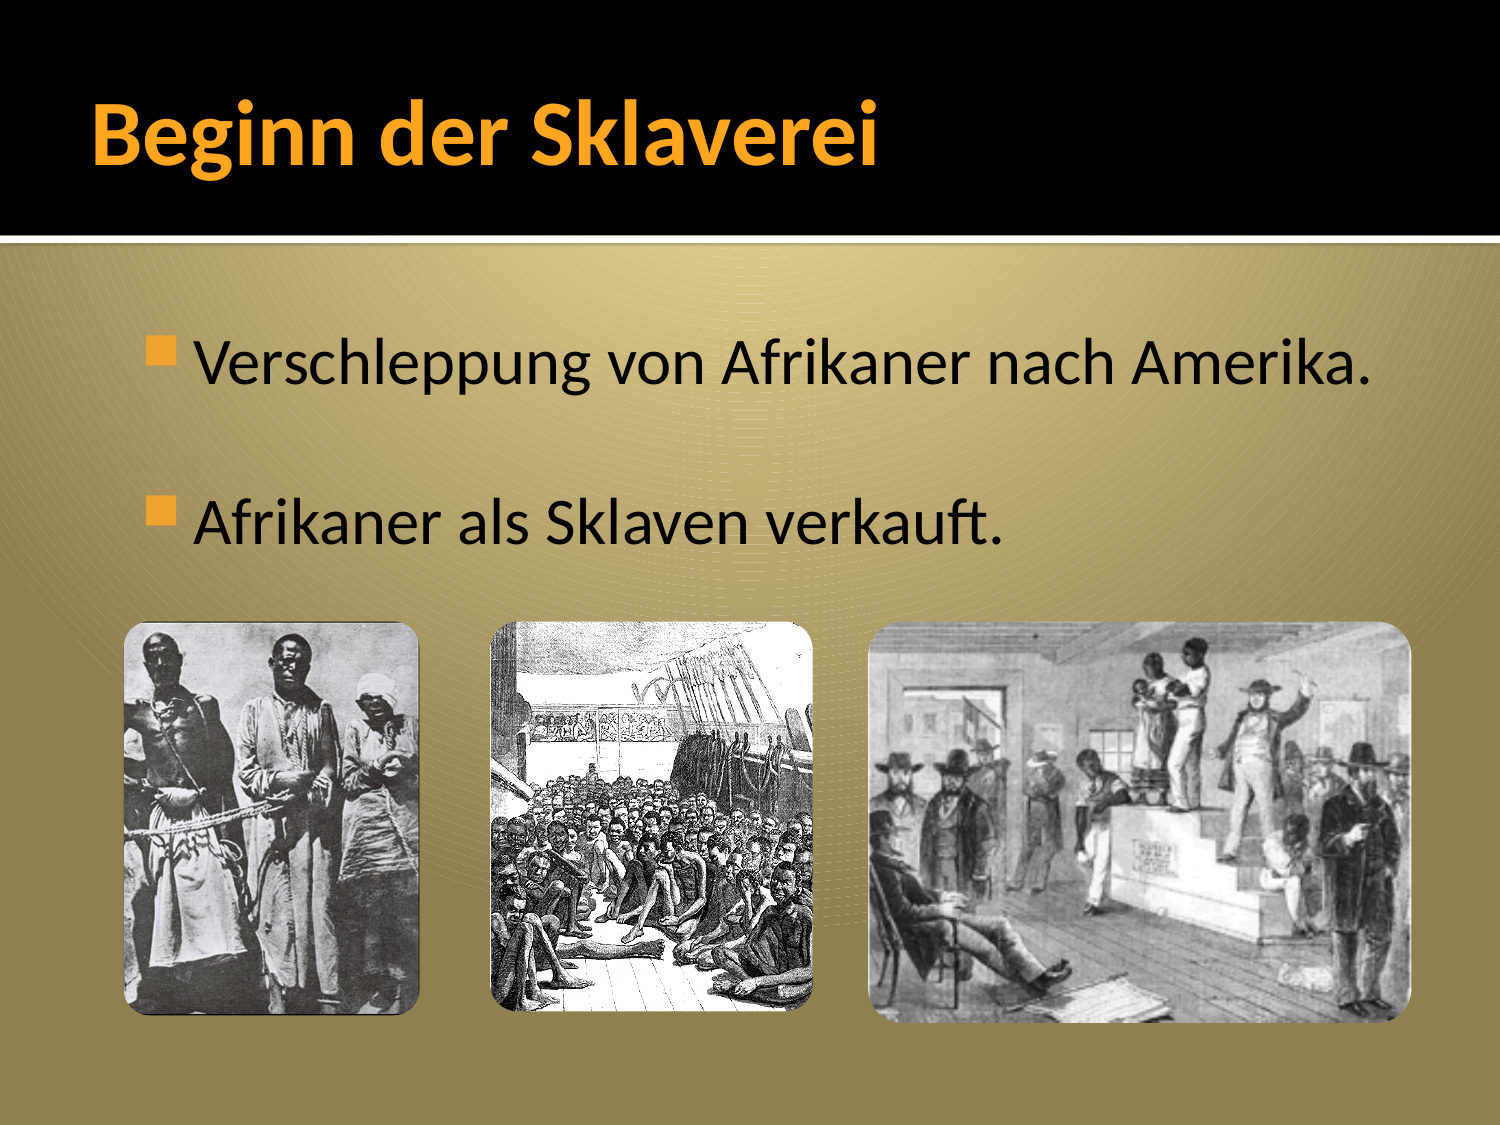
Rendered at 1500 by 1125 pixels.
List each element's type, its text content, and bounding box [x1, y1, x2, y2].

title Beginn der Sklaverei [75, 24, 1425, 231]
list Verschleppung von Afrikaner nach Amerika. Afrikaner als Sklaven verkauft. [112, 302, 1400, 622]
picture [490, 621, 813, 1012]
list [123, 621, 420, 1016]
picture [868, 621, 1412, 1023]
